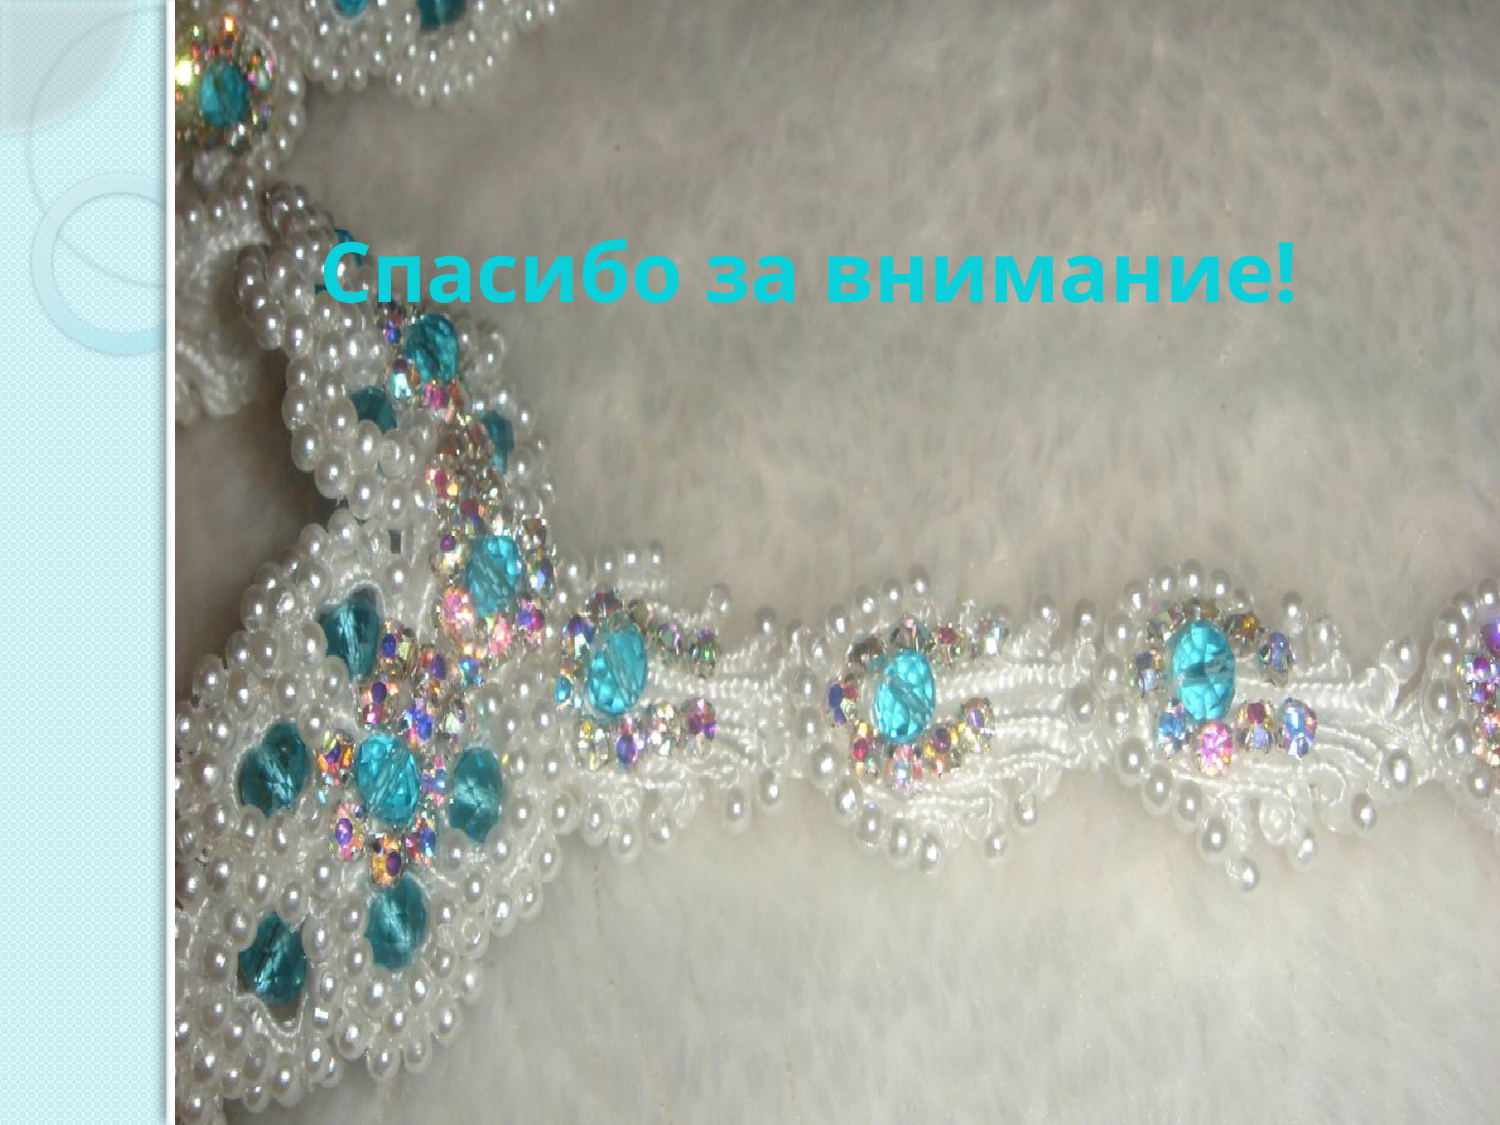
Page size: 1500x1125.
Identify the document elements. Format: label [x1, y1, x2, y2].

picture [175, 0, 1500, 1125]
